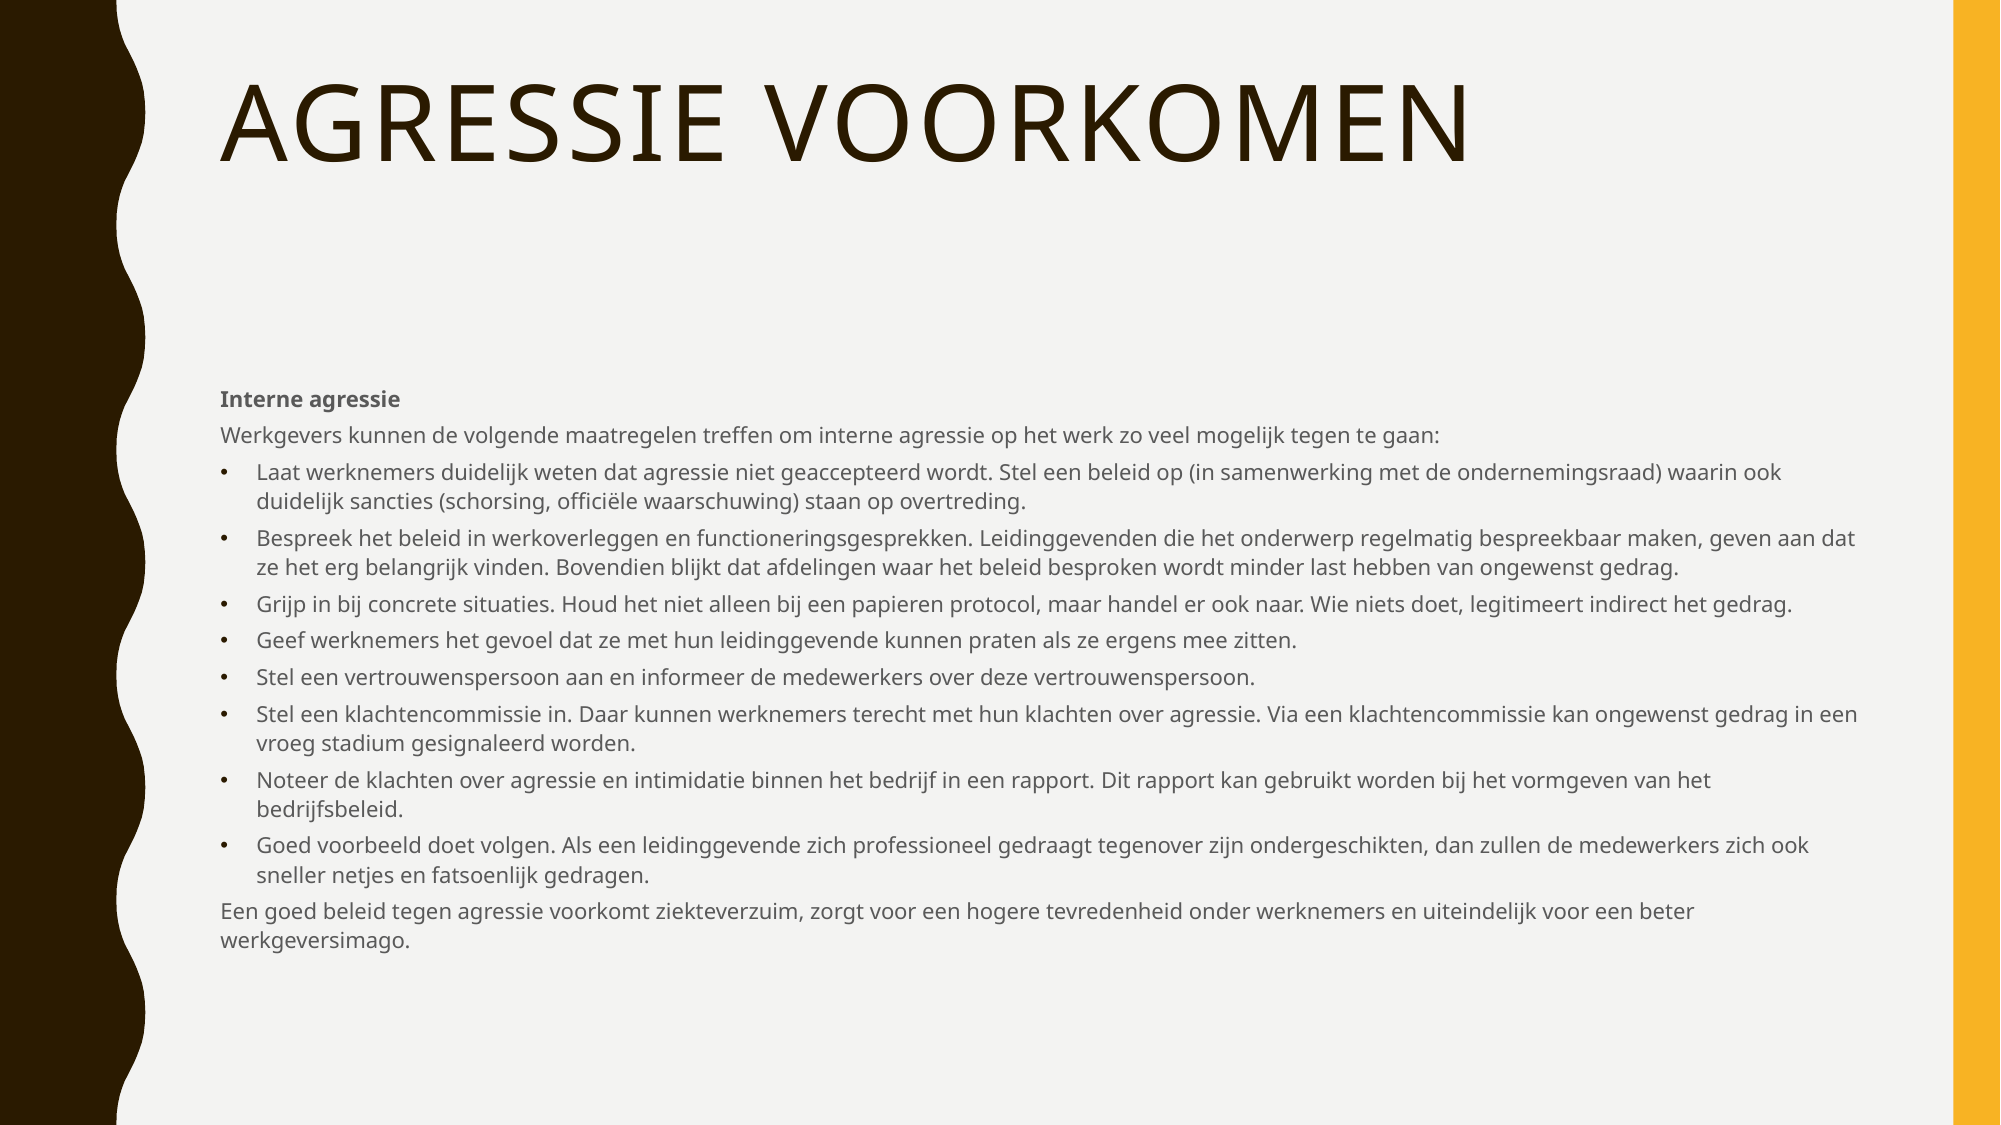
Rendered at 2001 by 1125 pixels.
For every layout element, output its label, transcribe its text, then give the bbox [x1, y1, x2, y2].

title Agressie voorkomen [205, 62, 1875, 308]
list Interne agressie Werkgevers kunnen de volgende maatregelen treffen om interne agressie op het werk zo veel mogelijk tegen te gaan: Laat werknemers duidelijk weten dat agressie niet geaccepteerd wordt. Stel een beleid op (in samenwerking met de ondernemingsraad) waarin ook duidelijk sancties (schorsing, officiële waarschuwing) staan op overtreding. Bespreek het beleid in werkoverleggen en functioneringsgesprekken. Leidinggevenden die het onderwerp regelmatig bespreekbaar maken, geven aan dat ze het erg belangrijk vinden. Bovendien blijkt dat afdelingen waar het beleid besproken wordt minder last hebben van ongewenst gedrag. Grijp in bij concrete situaties. Houd het niet alleen bij een papieren protocol, maar handel er ook naar. Wie niets doet, legitimeert indirect het gedrag. Geef werknemers het gevoel dat ze met hun leidinggevende kunnen praten als ze ergens mee zitten. Stel een vertrouwenspersoon aan en informeer de medewerkers over deze vertrouwenspersoon. Stel een klachtencommissie in. Daar kunnen werknemers terecht met hun klachten over agressie. Via een klachtencommissie kan ongewenst gedrag in een vroeg stadium gesignaleerd worden. Noteer de klachten over agressie en intimidatie binnen het bedrijf in een rapport. Dit rapport kan gebruikt worden bij het vormgeven van het bedrijfsbeleid. Goed voorbeeld doet volgen. Als een leidinggevende zich professioneel gedraagt tegenover zijn ondergeschikten, dan zullen de medewerkers zich ook sneller netjes en fatsoenlijk gedragen. Een goed beleid tegen agressie voorkomt ziekteverzuim, zorgt voor een hogere tevredenheid onder werknemers en uiteindelijk voor een beter werkgeversimago. [205, 375, 1875, 965]
